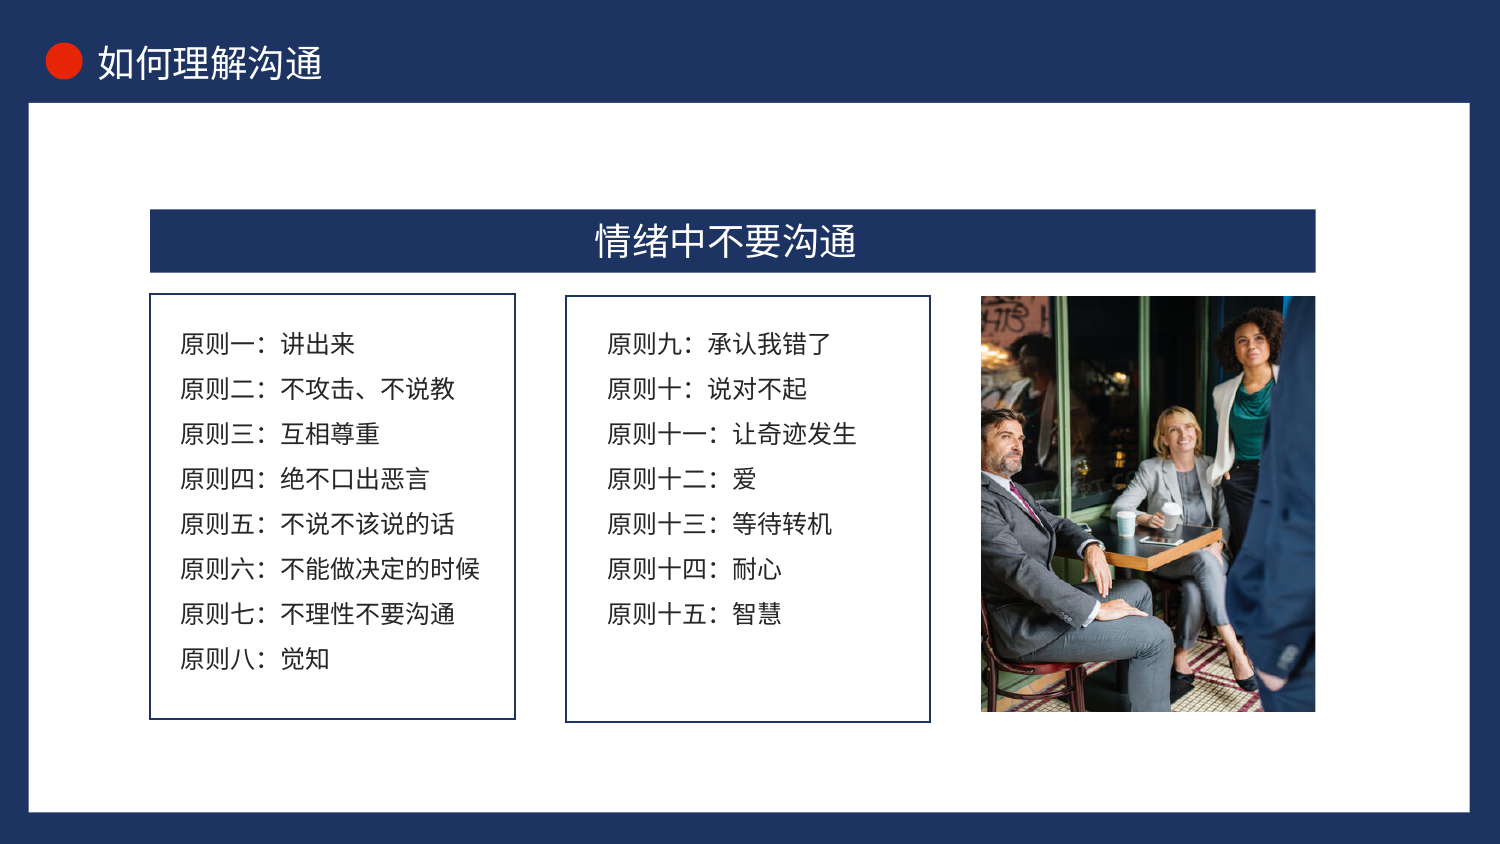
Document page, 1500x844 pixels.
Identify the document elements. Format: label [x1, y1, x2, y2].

text_box [149, 293, 515, 720]
text_box [149, 209, 1316, 273]
text_box [565, 296, 931, 722]
picture [981, 296, 1316, 712]
